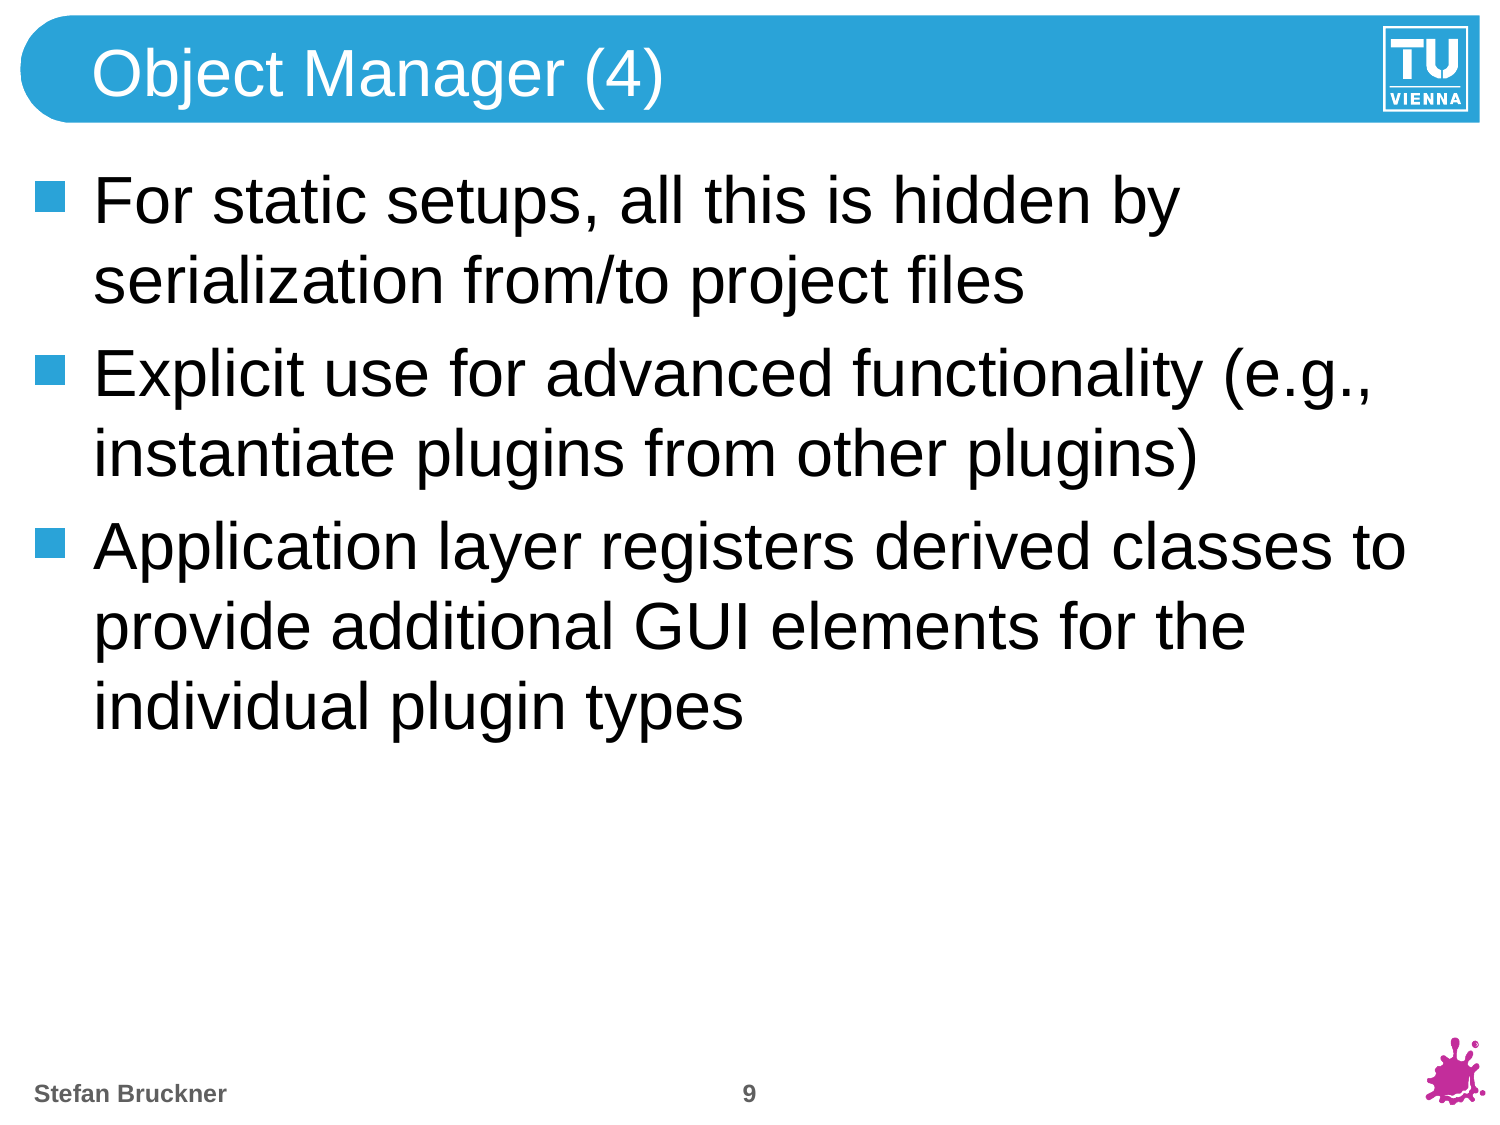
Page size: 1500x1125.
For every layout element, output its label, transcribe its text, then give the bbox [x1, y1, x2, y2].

list For static setups, all this is hidden by serialization from/to project files Explicit use for advanced functionality (e.g., instantiate plugins from other plugins) Application layer registers derived classes to provide additional GUI elements for the individual plugin types [19, 148, 1481, 1048]
title Object Manager (4) [76, 6, 1351, 132]
slide_number 8 [660, 1067, 839, 1118]
footer Stefan Bruckner [18, 1067, 637, 1118]
